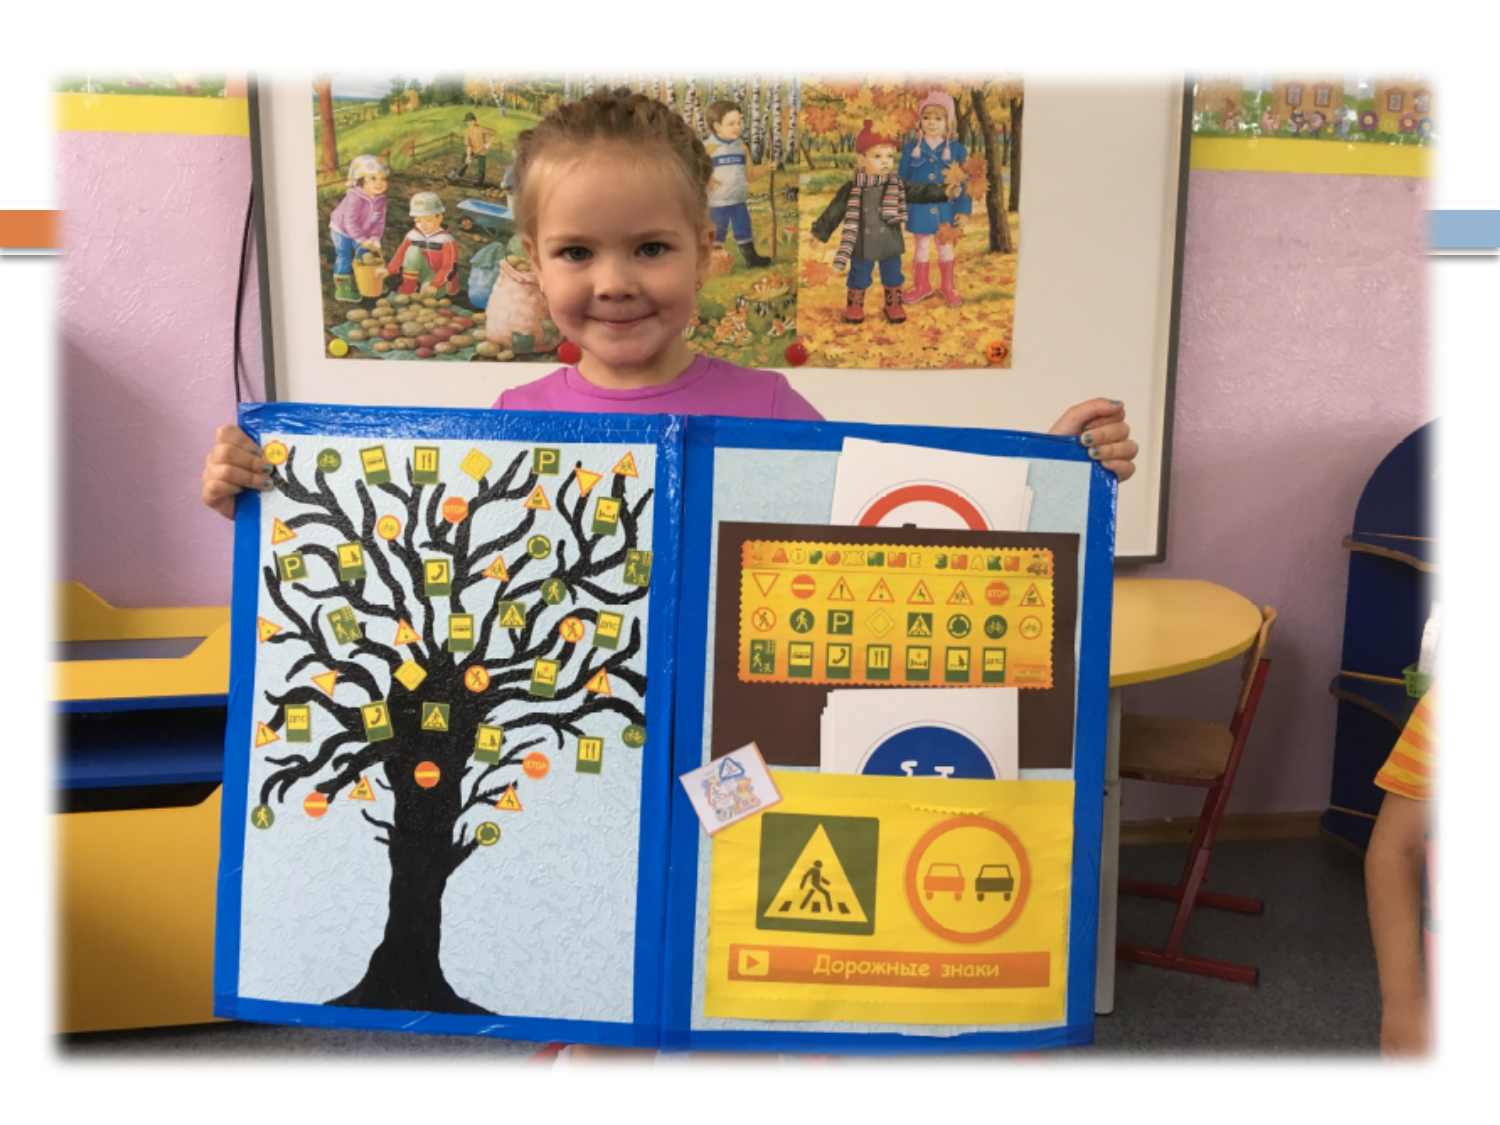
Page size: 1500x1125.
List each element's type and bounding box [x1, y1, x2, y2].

picture [40, 65, 1448, 1075]
